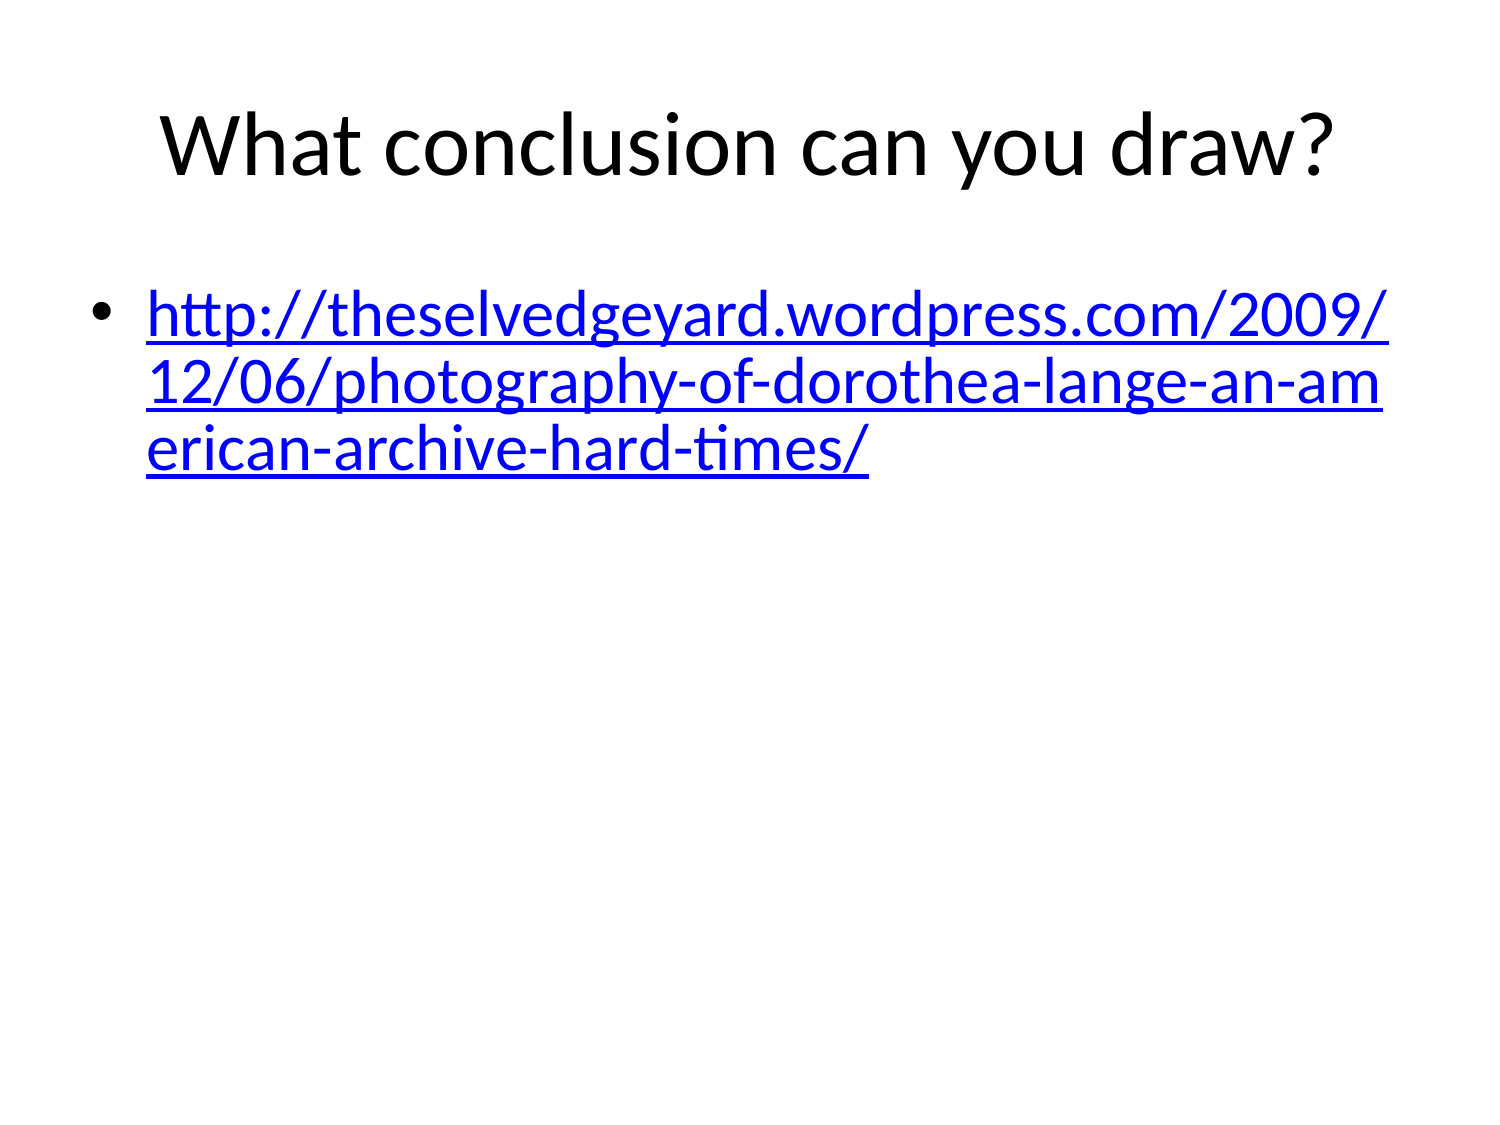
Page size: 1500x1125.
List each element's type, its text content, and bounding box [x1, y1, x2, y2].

title What conclusion can you draw? [75, 45, 1425, 233]
list http://theselvedgeyard.wordpress.com/2009/12/06/photography-of-dorothea-lange-an-american-archive-hard-times/ [75, 262, 1425, 1005]
